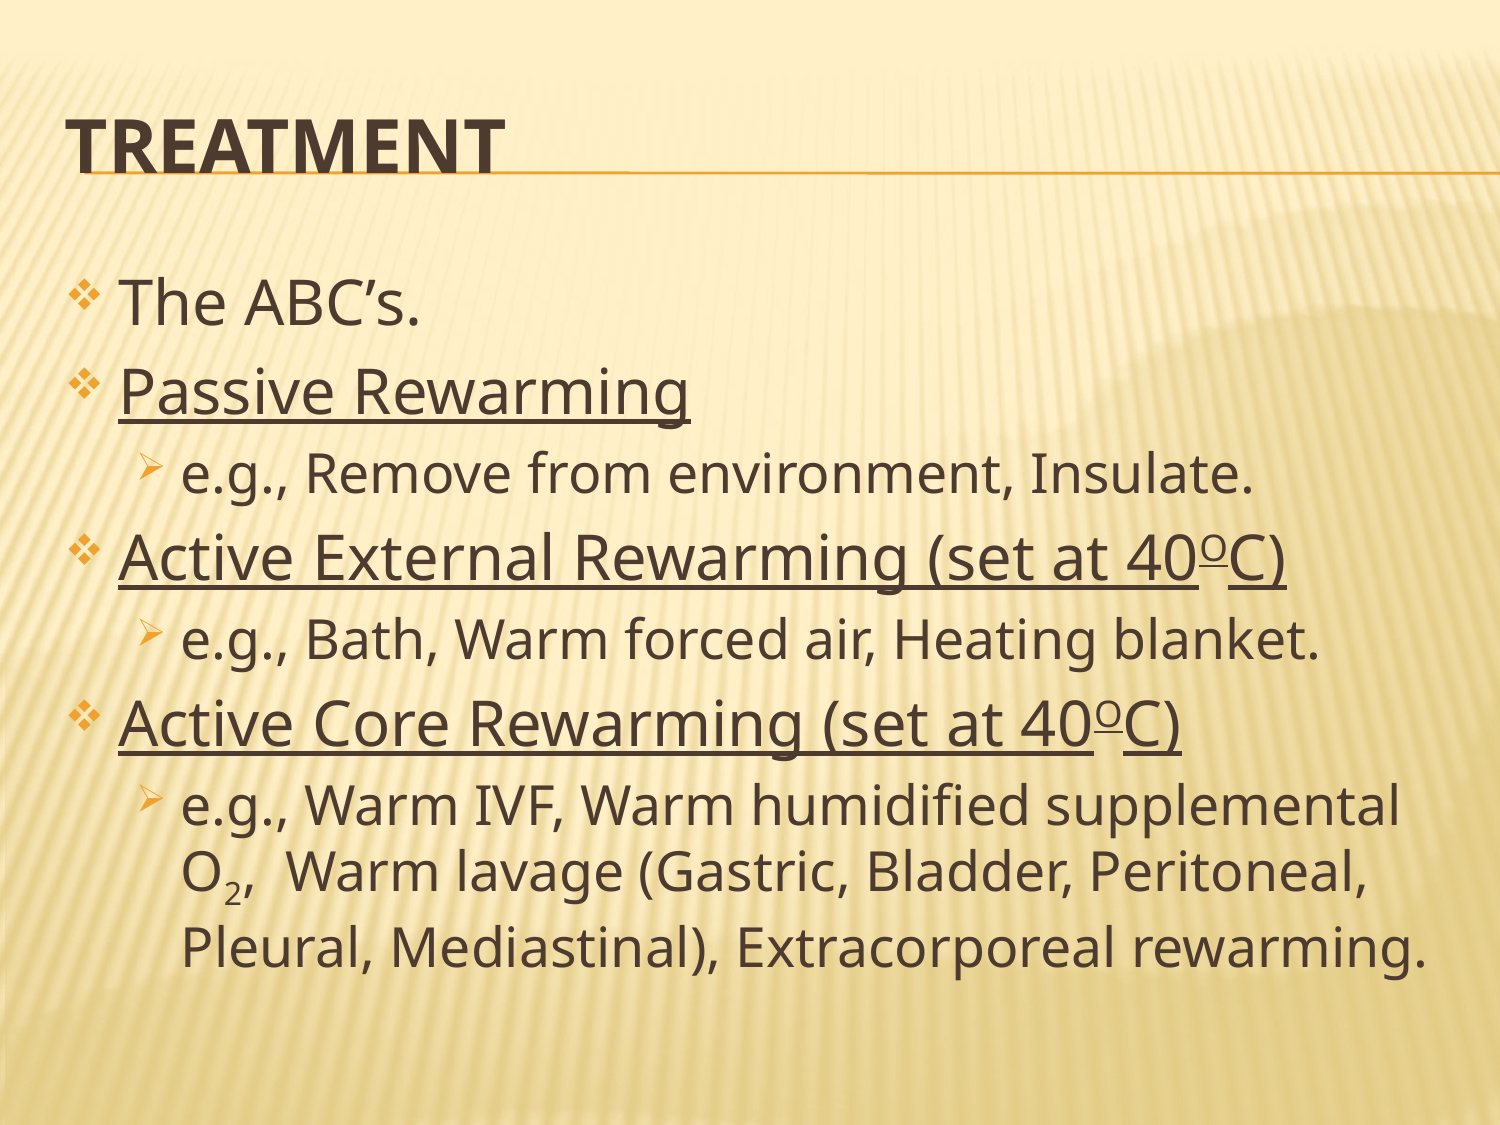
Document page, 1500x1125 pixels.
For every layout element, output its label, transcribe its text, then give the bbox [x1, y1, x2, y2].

title Treatment [50, 75, 1475, 213]
list The ABC’s. Passive Rewarming e.g., Remove from environment, Insulate. Active External Rewarming (set at 40OC) e.g., Bath, Warm forced air, Heating blanket. Active Core Rewarming (set at 40OC) e.g., Warm IVF, Warm humidified supplemental O2, Warm lavage (Gastric, Bladder, Peritoneal, Pleural, Mediastinal), Extracorporeal rewarming. [50, 254, 1475, 998]
